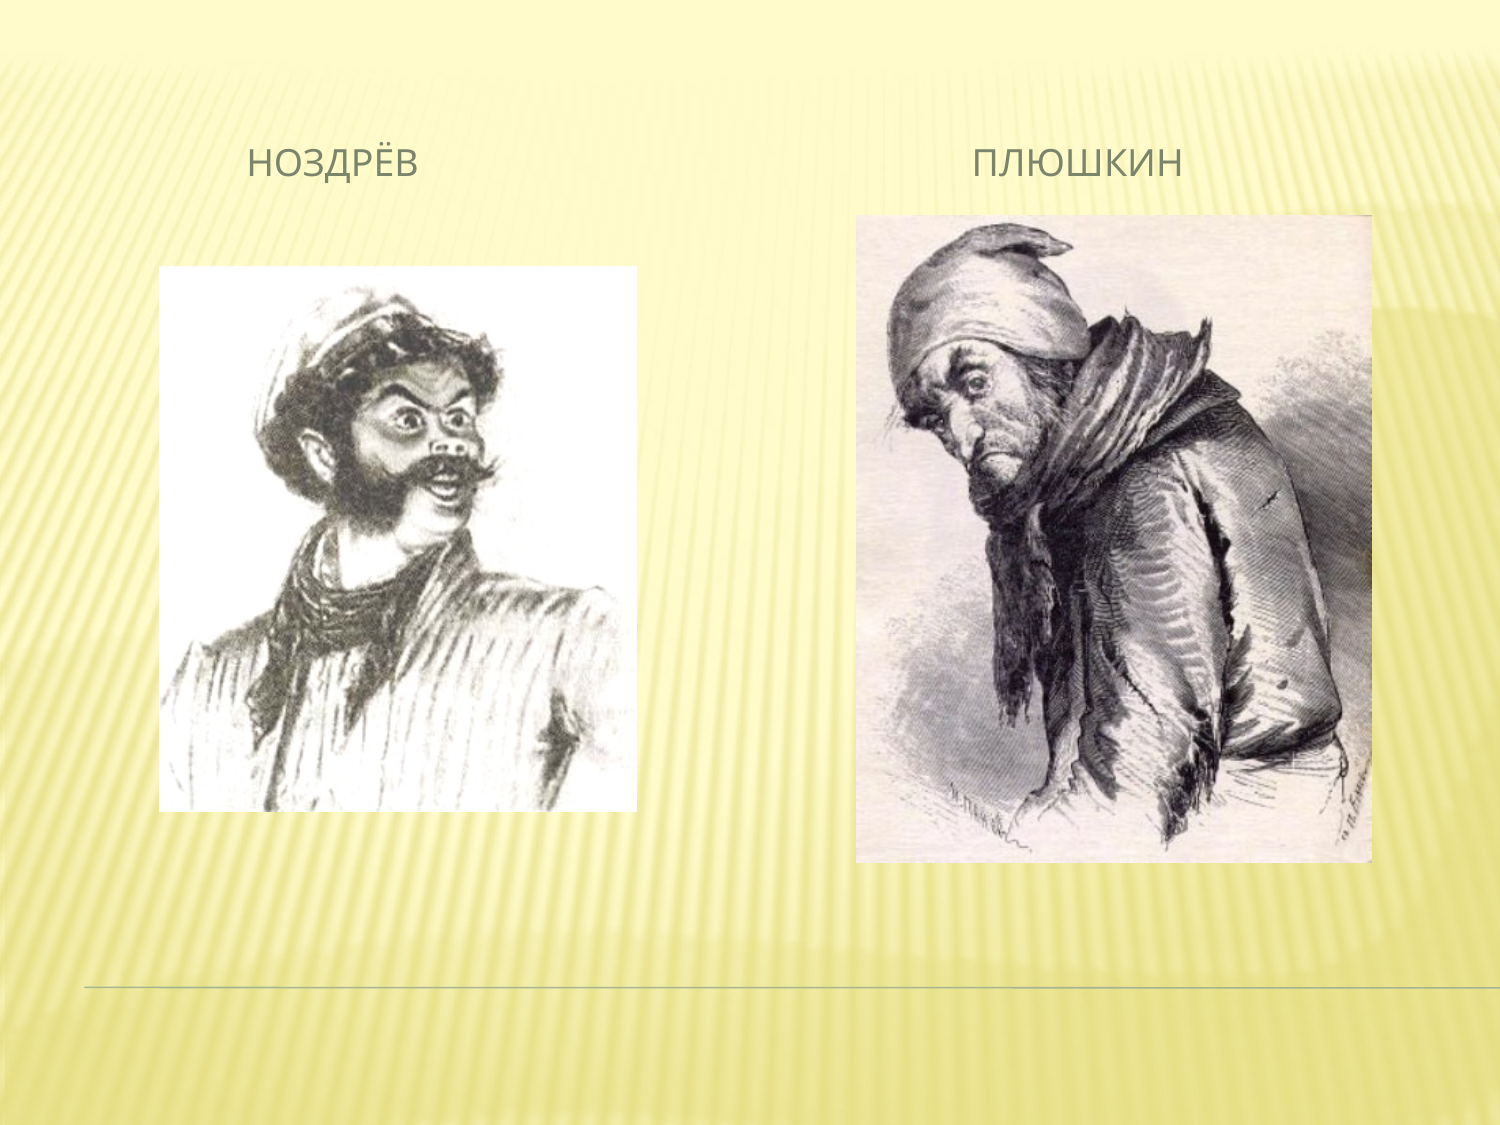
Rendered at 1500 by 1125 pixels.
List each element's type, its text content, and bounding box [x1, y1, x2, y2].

list Плюшкин [761, 109, 1467, 215]
list ноздрёв [46, 109, 750, 215]
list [856, 215, 1372, 863]
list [159, 266, 637, 813]
